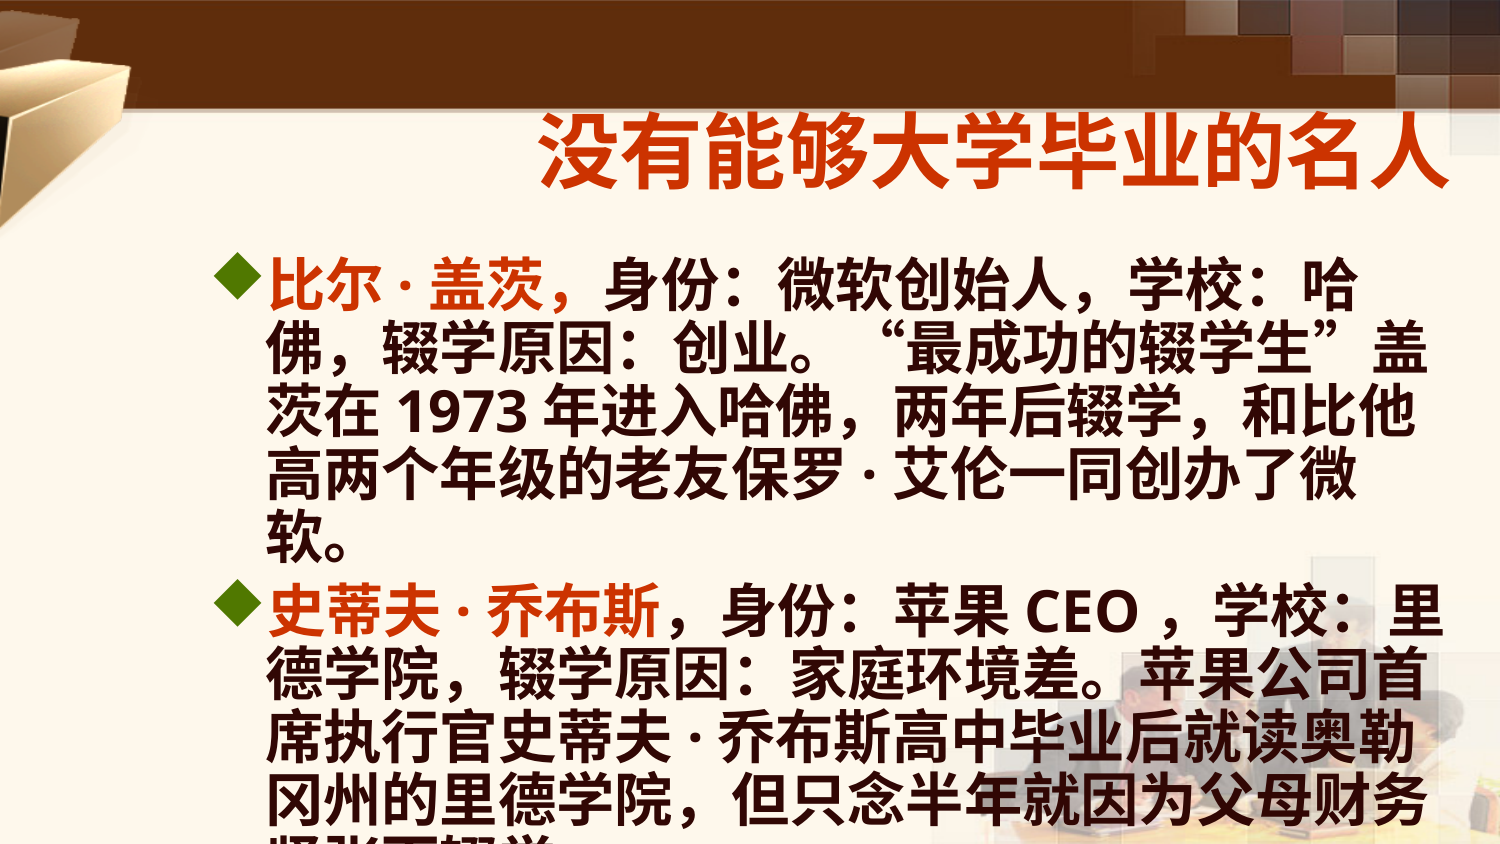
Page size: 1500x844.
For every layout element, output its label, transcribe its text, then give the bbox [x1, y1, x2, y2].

list 比尔·盖茨，身份：微软创始人，学校：哈佛，辍学原因：创业。“最成功的辍学生”盖茨在1973年进入哈佛，两年后辍学，和比他高两个年级的老友保罗·艾伦一同创办了微软。 史蒂夫·乔布斯，身份：苹果CEO，学校：里德学院，辍学原因：家庭环境差。苹果公司首席执行官史蒂夫·乔布斯高中毕业后就读奥勒冈州的里德学院，但只念半年就因为父母财务紧张而辍学。 [193, 248, 1470, 755]
title 没有能够大学毕业的名人 [188, 26, 1468, 207]
picture [0, 0, 1500, 844]
